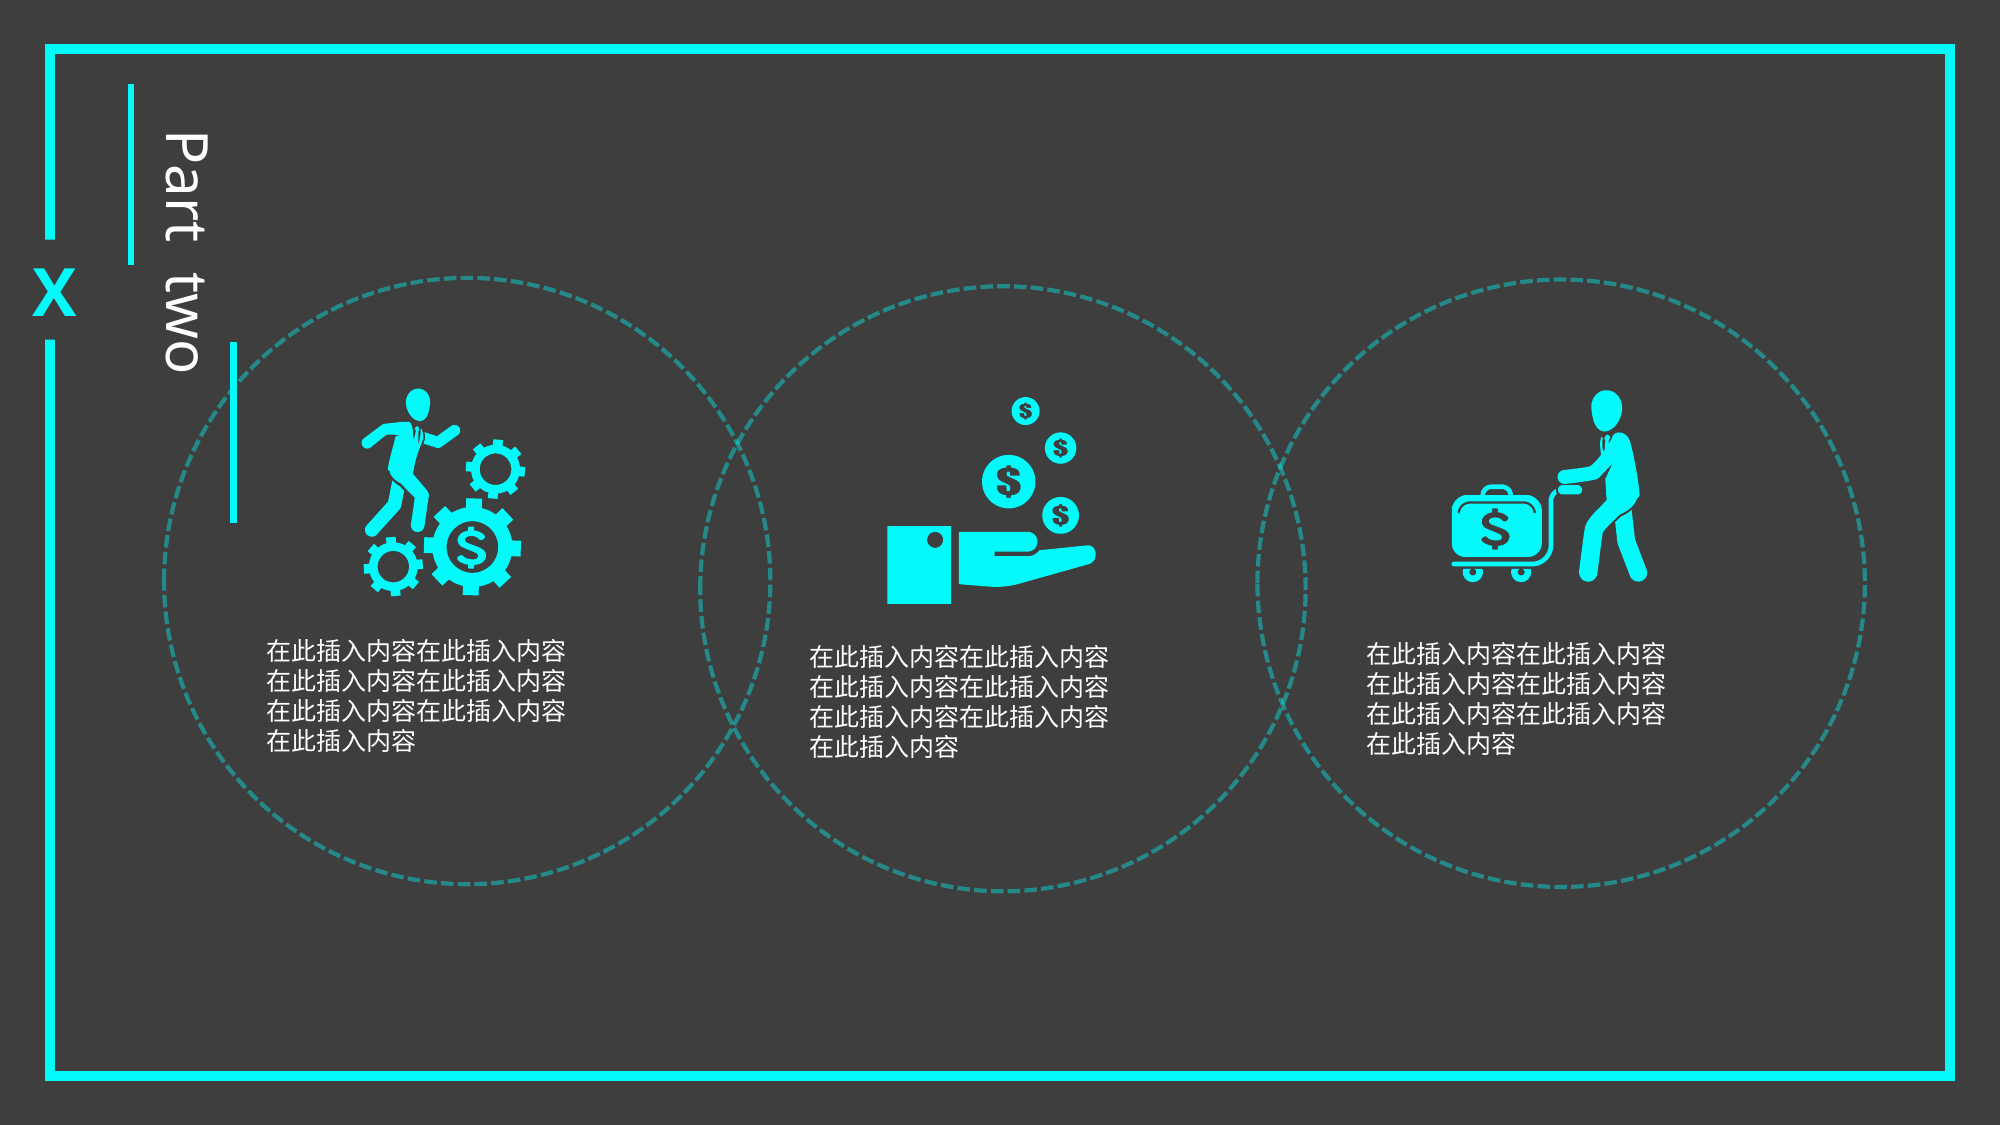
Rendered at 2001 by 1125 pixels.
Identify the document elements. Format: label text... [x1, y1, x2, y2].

text_box [1836, 453, 1865, 713]
text_box [164, 277, 709, 885]
text_box [736, 286, 1245, 892]
text_box Part two [131, 114, 233, 523]
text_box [794, 397, 1277, 771]
text_box [1277, 693, 1282, 718]
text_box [251, 388, 736, 765]
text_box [1351, 390, 1836, 768]
text_box [49, 48, 1951, 1077]
text_box [1277, 279, 1803, 887]
text_box X [17, 239, 84, 341]
